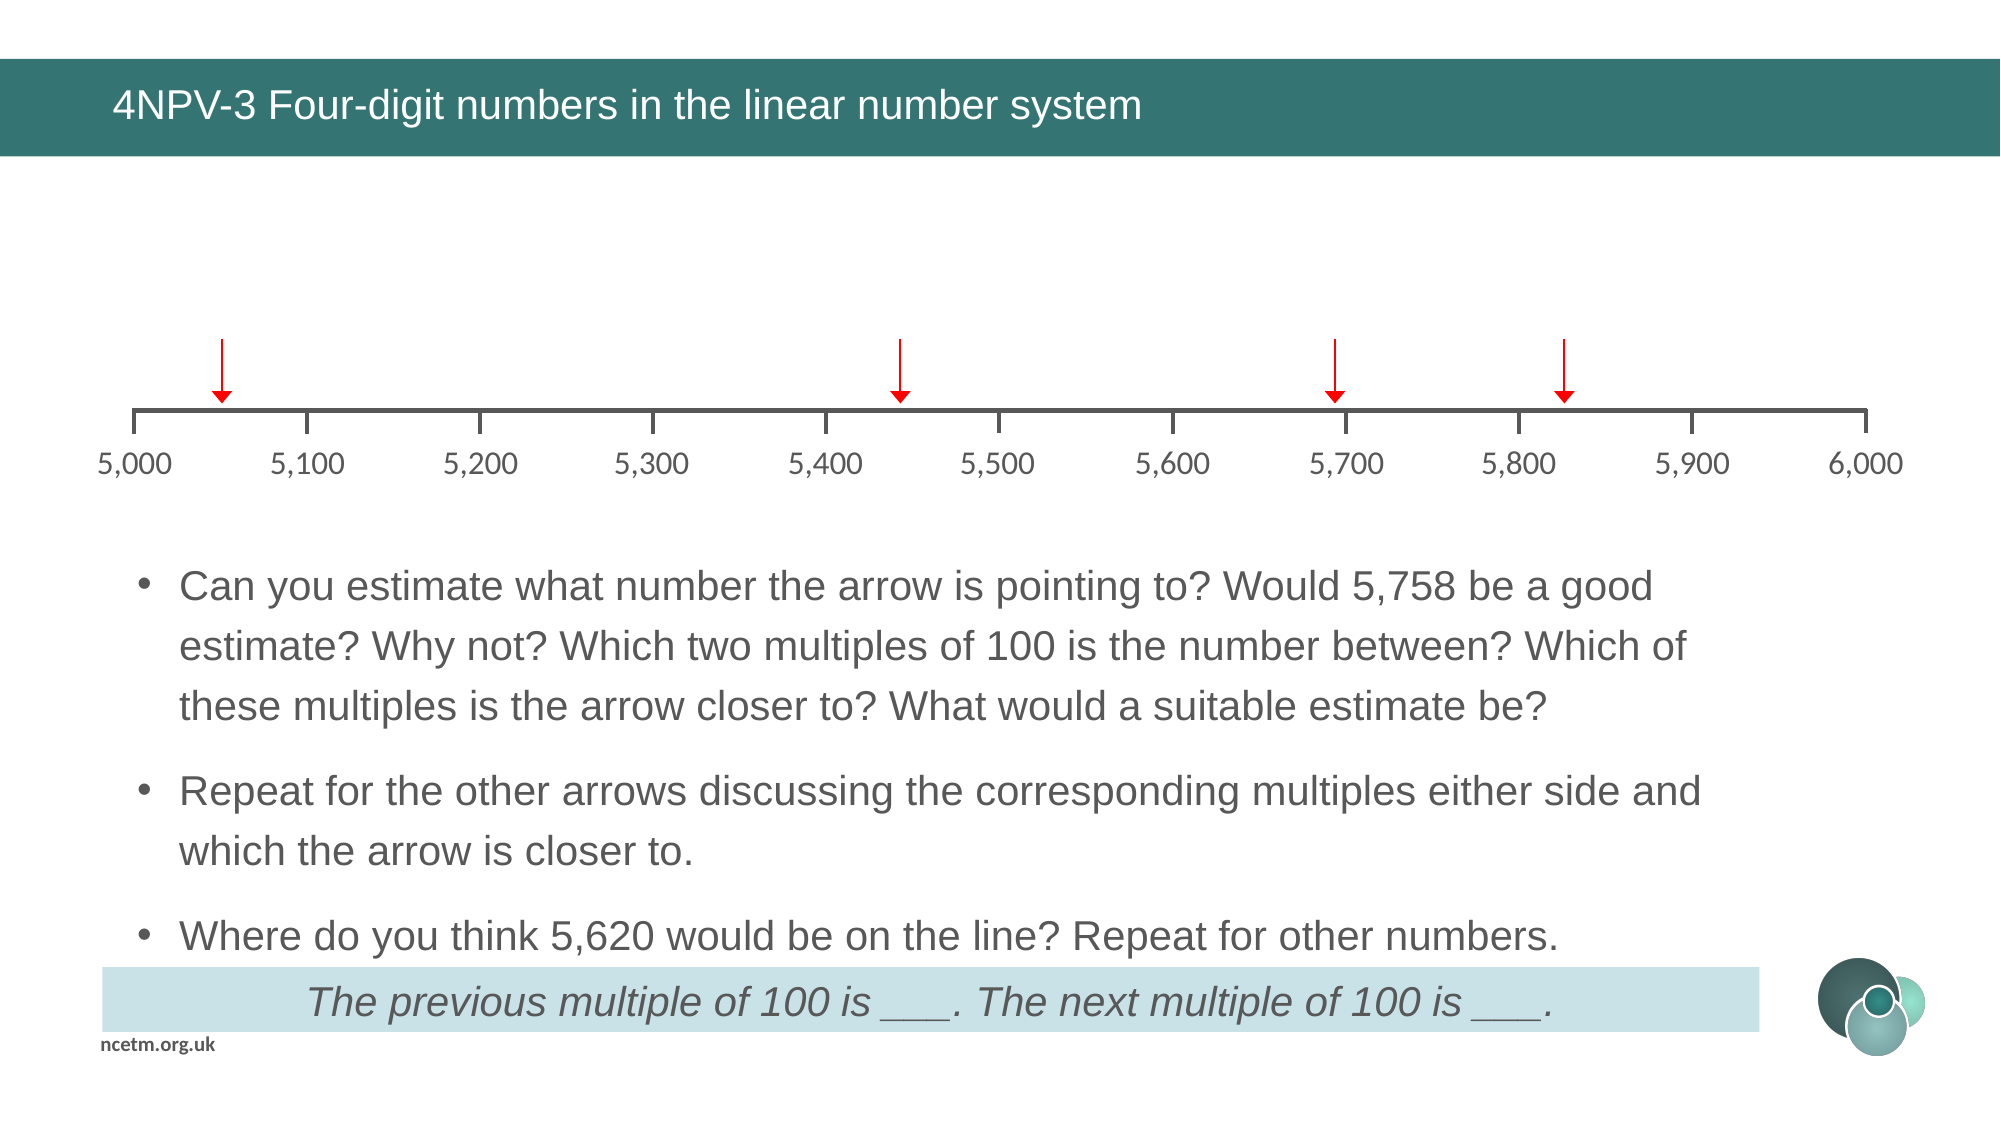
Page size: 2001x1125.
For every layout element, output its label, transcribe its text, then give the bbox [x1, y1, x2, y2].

picture [1818, 958, 1925, 1056]
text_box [63, 408, 2000, 490]
text_box Can you estimate what number the arrow is pointing to? Would 5,758 be a good estimate? Why not? Which two multiples of 100 is the number between? Which of these multiples is the arrow closer to? What would a suitable estimate be? Repeat for the other arrows discussing the corresponding multiples either side and which the arrow is closer to. Where do you think 5,620 would be on the line? Repeat for other numbers. [122, 541, 1760, 960]
text_box The previous multiple of 100 is ___. The next multiple of 100 is ___. [102, 967, 1760, 1032]
title 4NPV-3 Four-digit numbers in the linear number system [97, 76, 1945, 147]
